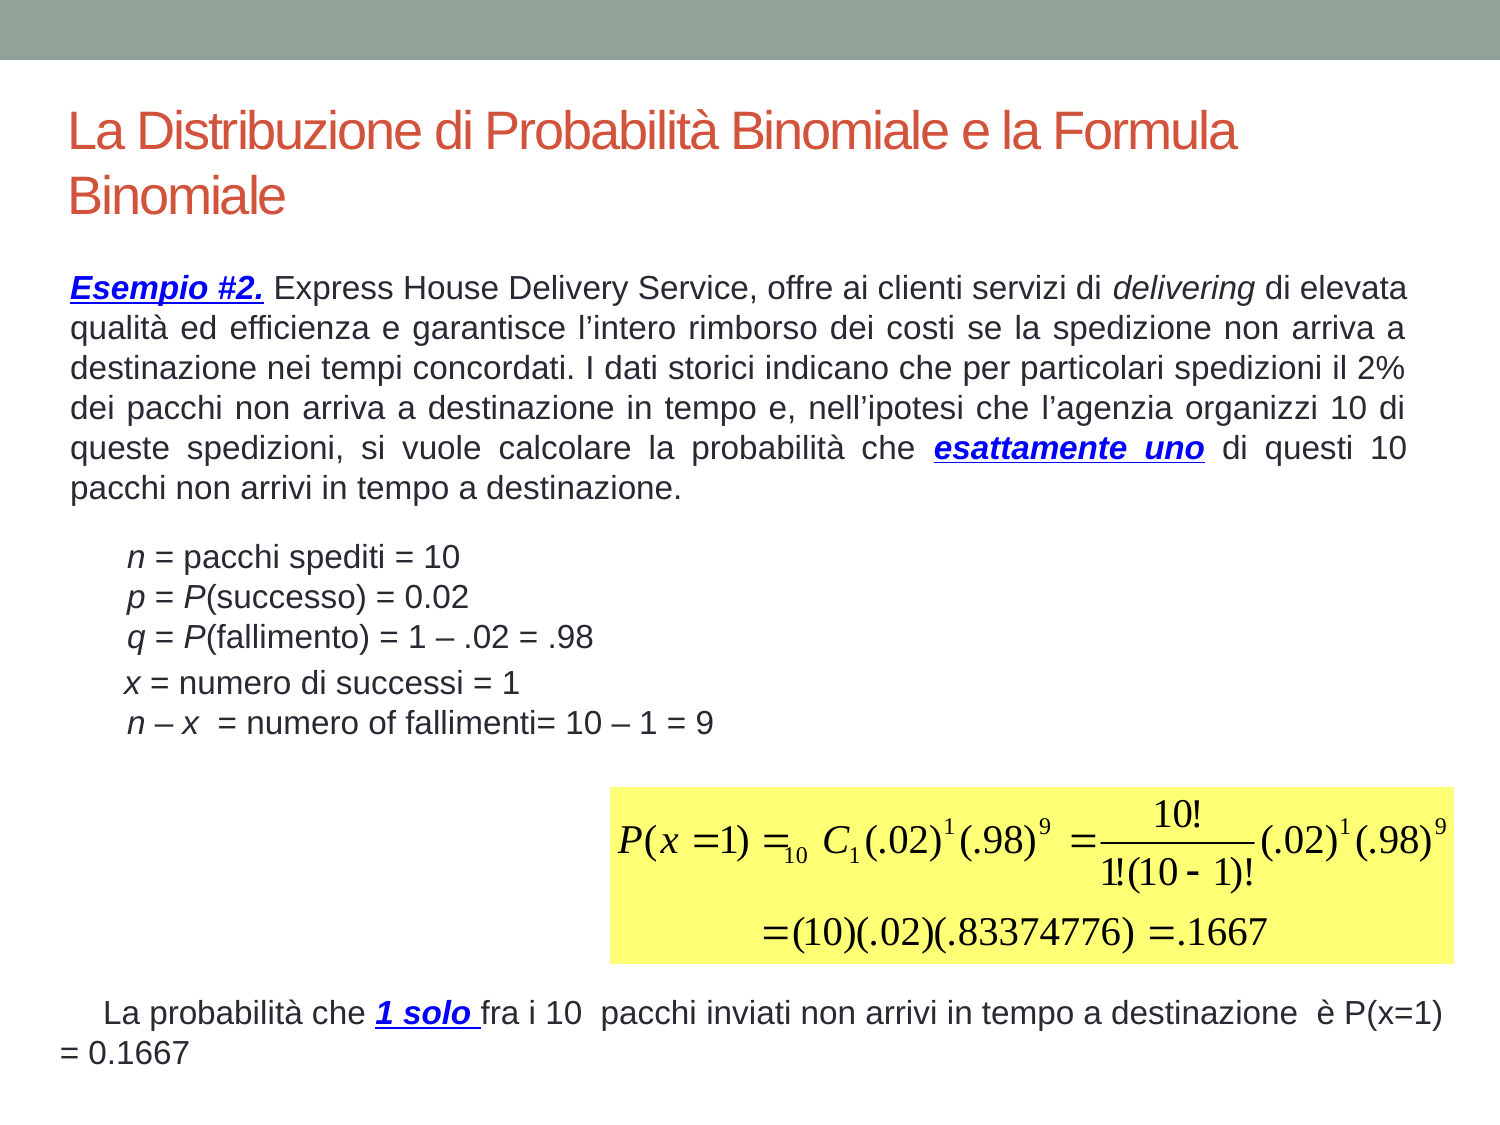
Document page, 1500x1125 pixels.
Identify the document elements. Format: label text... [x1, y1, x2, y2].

text_box Esempio #2. Express House Delivery Service, offre ai clienti servizi di delivering di elevata qualità ed efficienza e garantisce l’intero rimborso dei costi se la spedizione non arriva a destinazione nei tempi concordati. I dati storici indicano che per particolari spedizioni il 2% dei pacchi non arriva a destinazione in tempo e, nell’ipotesi che l’agenzia organizzi 10 di queste spedizioni, si vuole calcolare la probabilità che esattamente uno di questi 10 pacchi non arrivi in tempo a destinazione. [55, 259, 1423, 514]
text_box n = pacchi spediti = 10 p = P(successo) = 0.02 q = P(fallimento) = 1 – .02 = .98 x = numero di successi = 1 n – x = numero of fallimenti= 10 – 1 = 9 [53, 527, 1436, 757]
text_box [610, 786, 1455, 964]
text_box La probabilità che 1 solo fra i 10 pacchi inviati non arrivi in tempo a destinazione è P(x=1) = 0.1667 [44, 984, 1466, 1079]
title La Distribuzione di Probabilità Binomiale e la Formula Binomiale [52, 87, 1425, 234]
